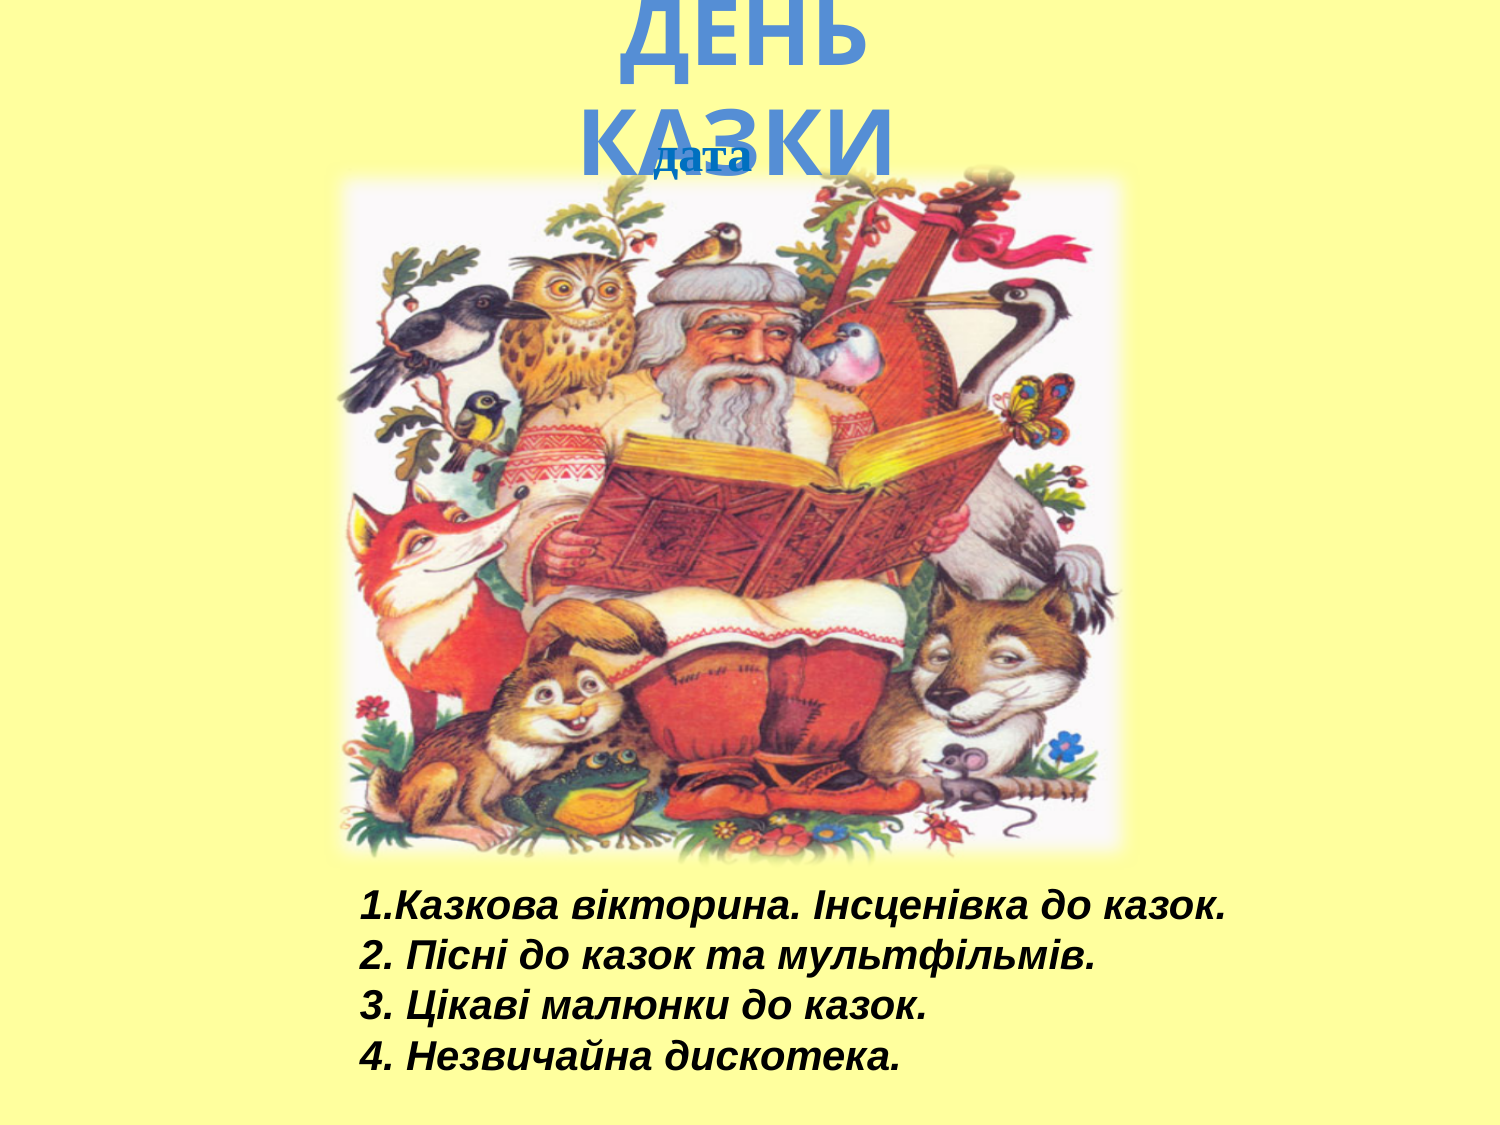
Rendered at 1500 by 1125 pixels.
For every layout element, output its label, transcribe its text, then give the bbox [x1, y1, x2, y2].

text_box 1.Казкова вікторина. Інсценівка до казок. 2. Пісні до казок та мультфільмів. 3. Цікаві малюнки до казок. 4. Незвичайна дискотека. [88, 870, 1436, 1086]
picture [324, 160, 1140, 870]
text_box дата [561, 113, 845, 159]
text_box ДЕНЬ КАЗКИ [424, 21, 1051, 147]
